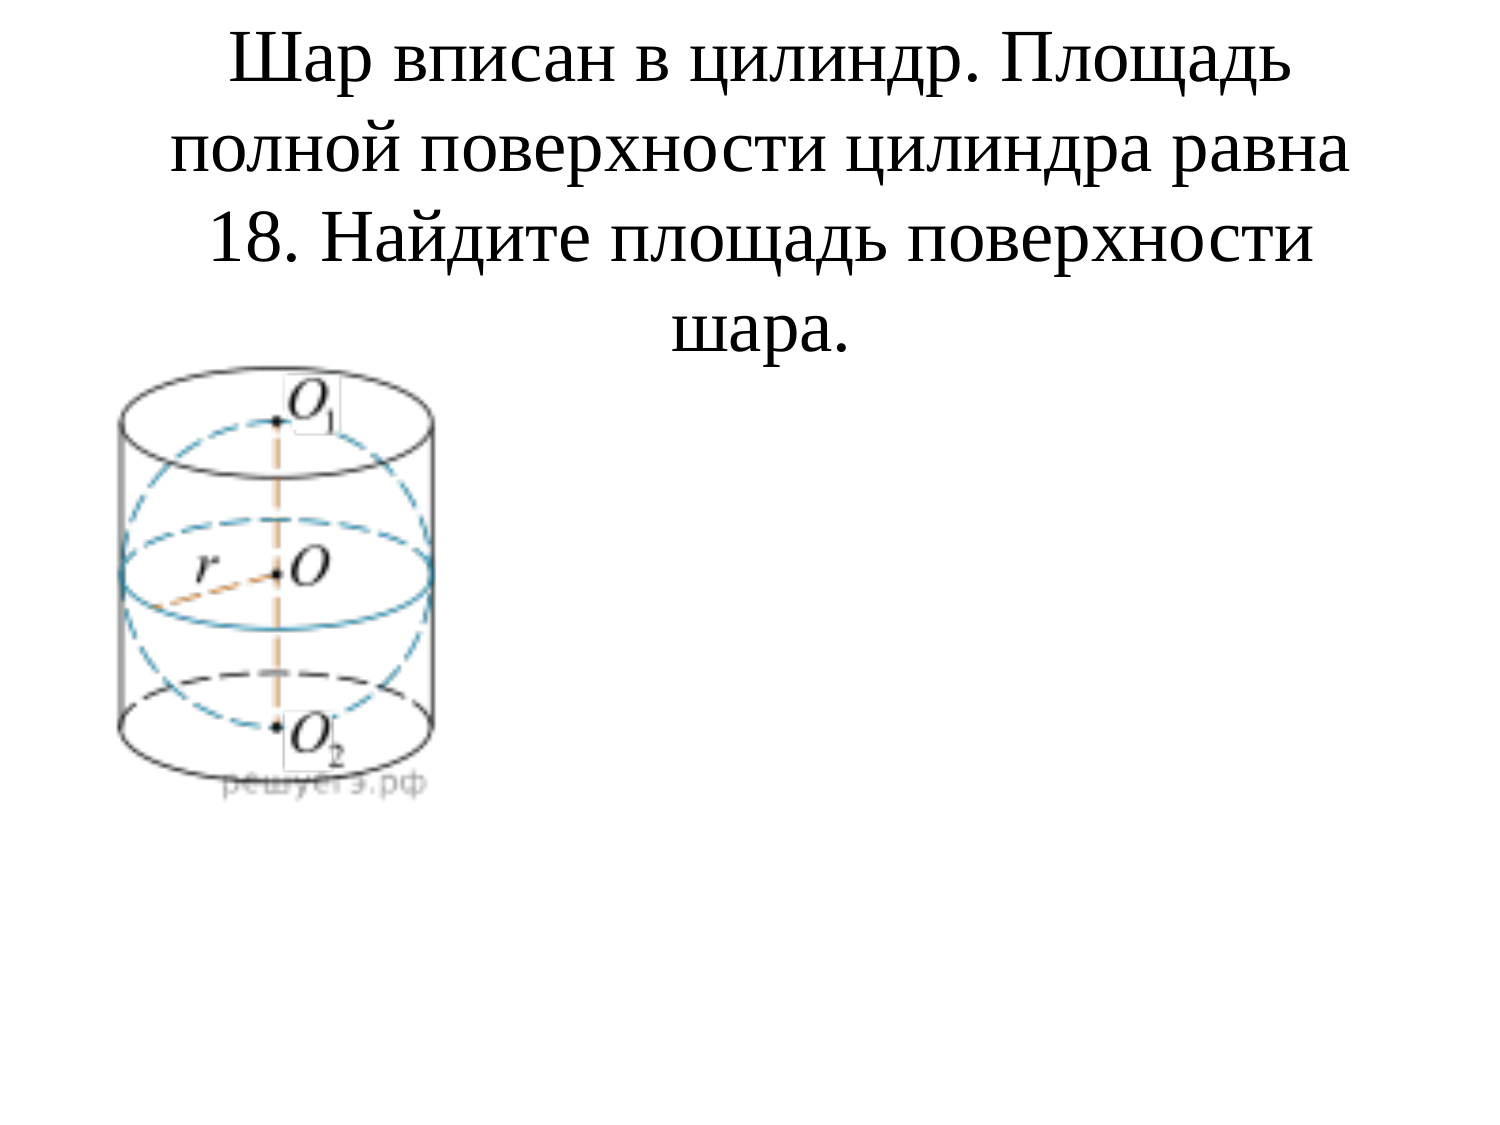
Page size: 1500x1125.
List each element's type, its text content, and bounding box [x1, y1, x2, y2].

picture [100, 349, 455, 822]
title Шар вписан в цилиндр. Площадь полной поверхности цилиндра равна 18. Найдите площадь поверхности шара. [123, 66, 1399, 308]
